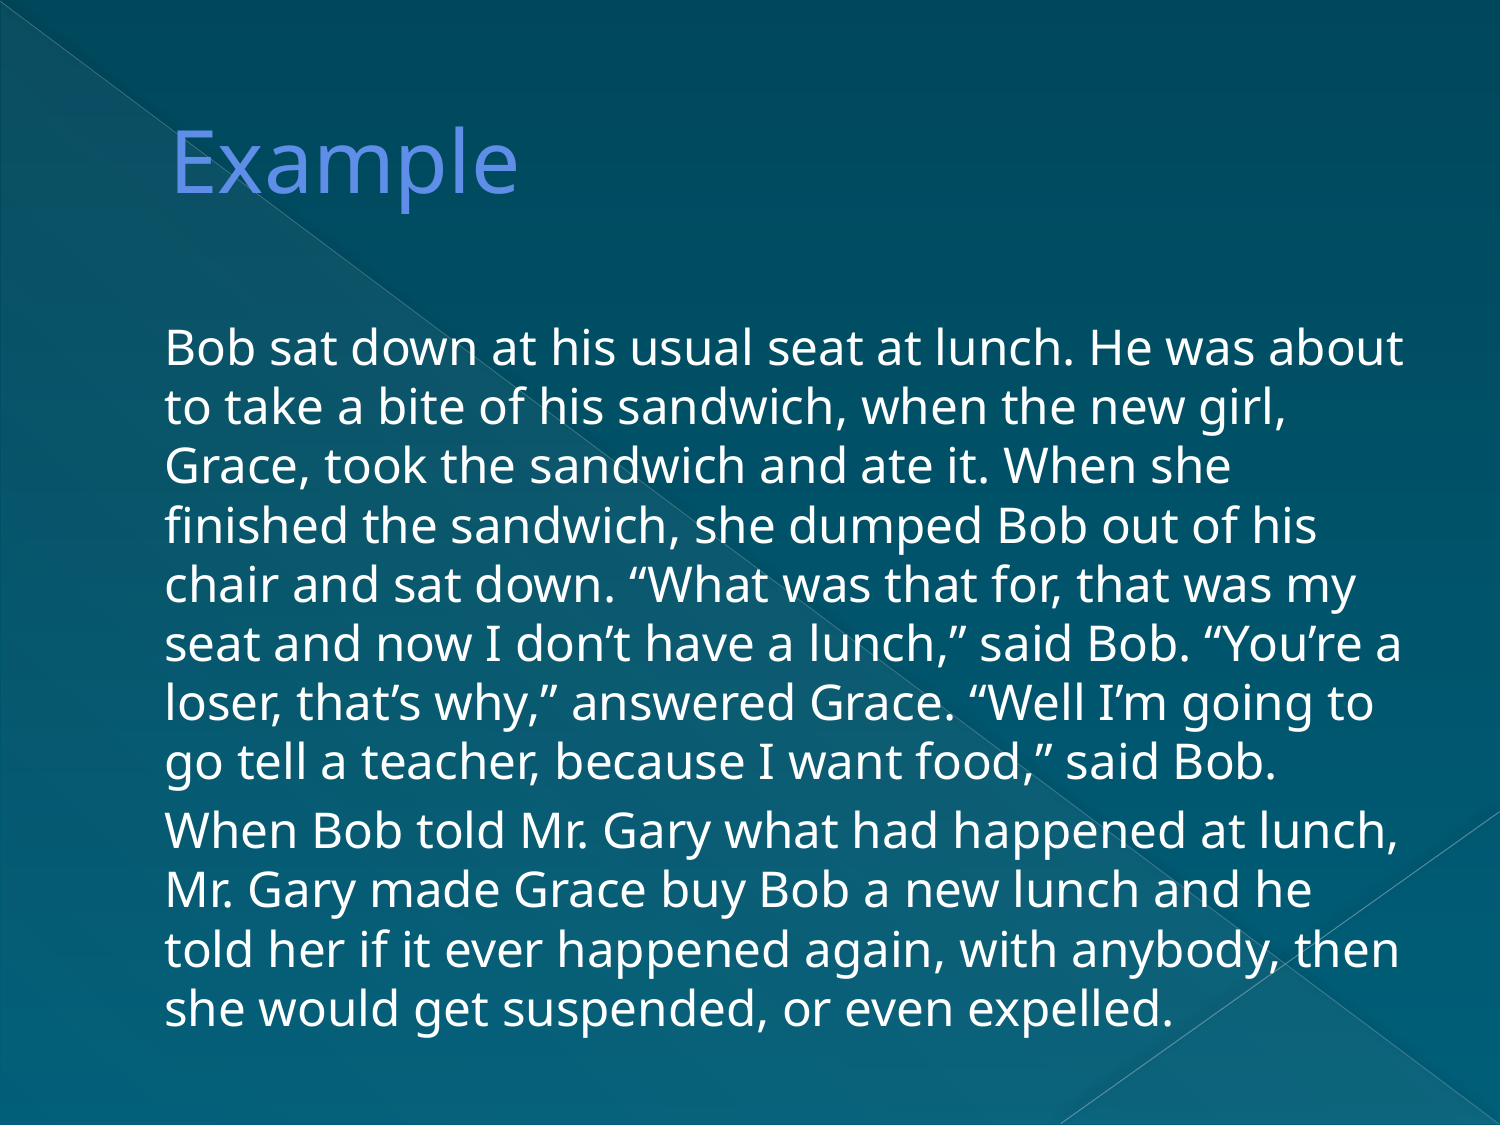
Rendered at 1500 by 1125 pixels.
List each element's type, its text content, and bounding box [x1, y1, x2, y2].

list Bob sat down at his usual seat at lunch. He was about to take a bite of his sandwich, when the new girl, Grace, took the sandwich and ate it. When she finished the sandwich, she dumped Bob out of his chair and sat down. “What was that for, that was my seat and now I don’t have a lunch,” said Bob. “You’re a loser, that’s why,” answered Grace. “Well I’m going to go tell a teacher, because I want food,” said Bob. When Bob told Mr. Gary what had happened at lunch, Mr. Gary made Grace buy Bob a new lunch and he told her if it ever happened again, with anybody, then she would get suspended, or even expelled. [75, 308, 1425, 1059]
title Example [75, 43, 1425, 274]
